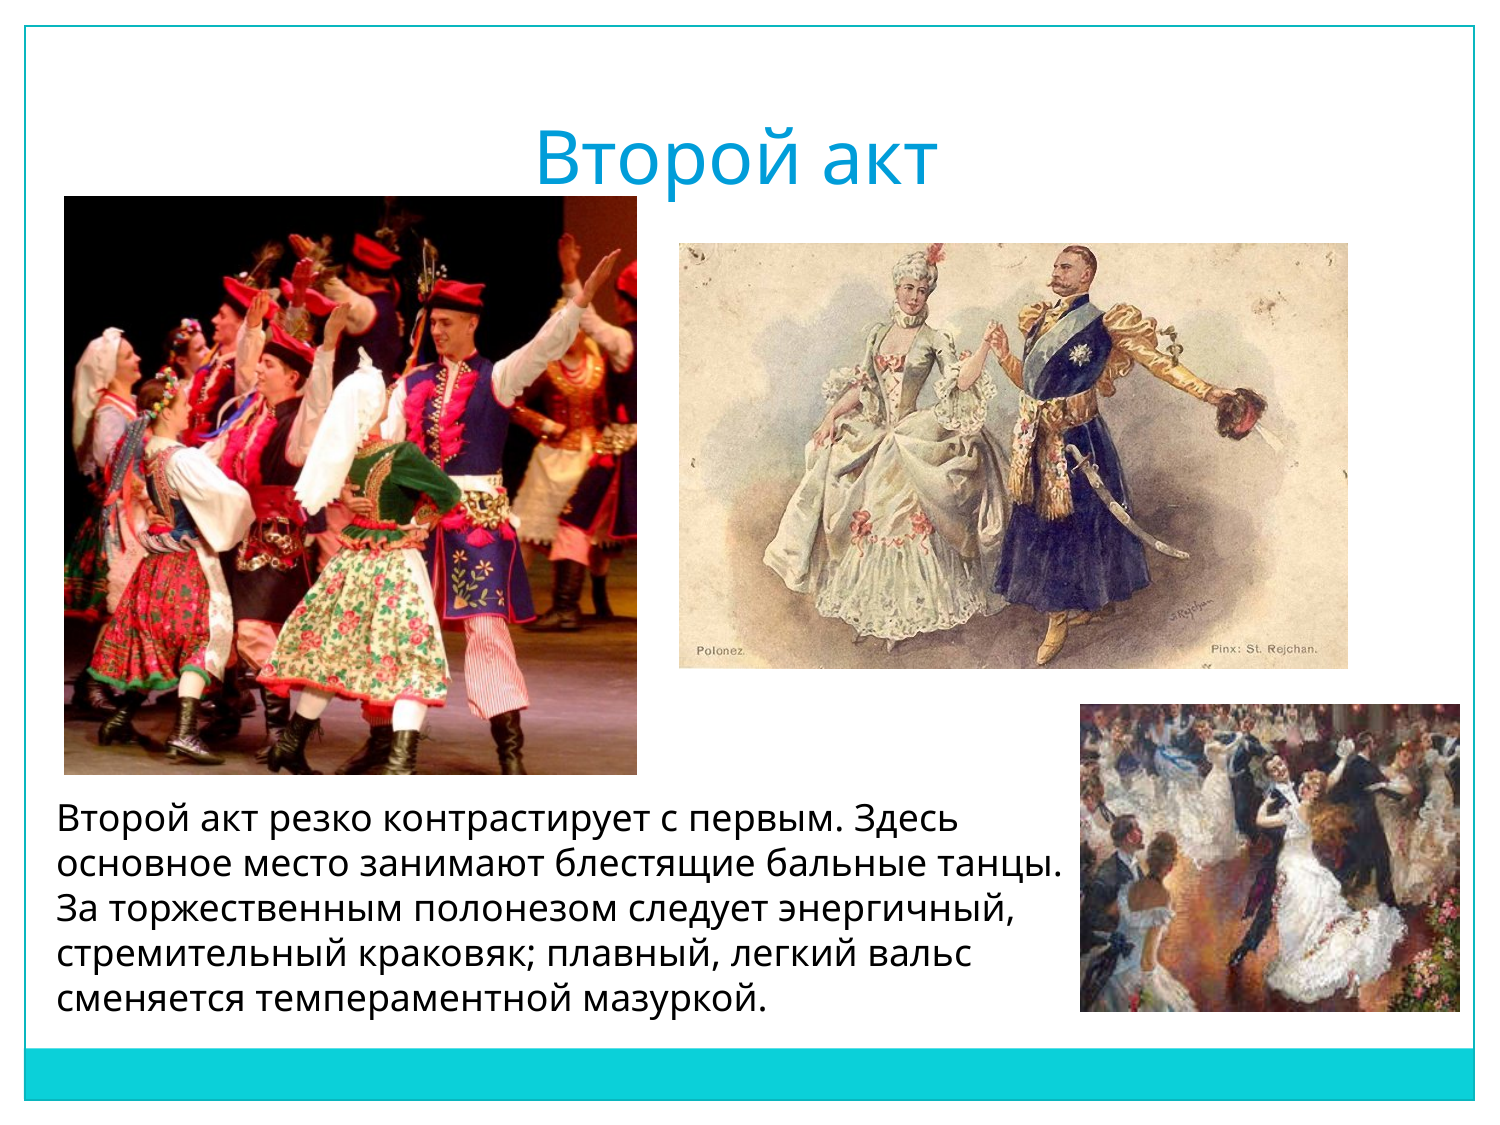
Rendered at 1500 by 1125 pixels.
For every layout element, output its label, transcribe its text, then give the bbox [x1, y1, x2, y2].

text_box Второй акт [518, 101, 974, 207]
text_box Второй акт резко контрастирует с первым. Здесь основное место занимают блестящие бальные танцы. За торжественным полонезом следует энергичный, стремительный краковяк; плавный, легкий вальс сменяется темпераментной мазуркой. [41, 786, 1102, 1027]
picture [1080, 703, 1460, 1012]
picture [64, 196, 637, 776]
picture [678, 243, 1349, 670]
